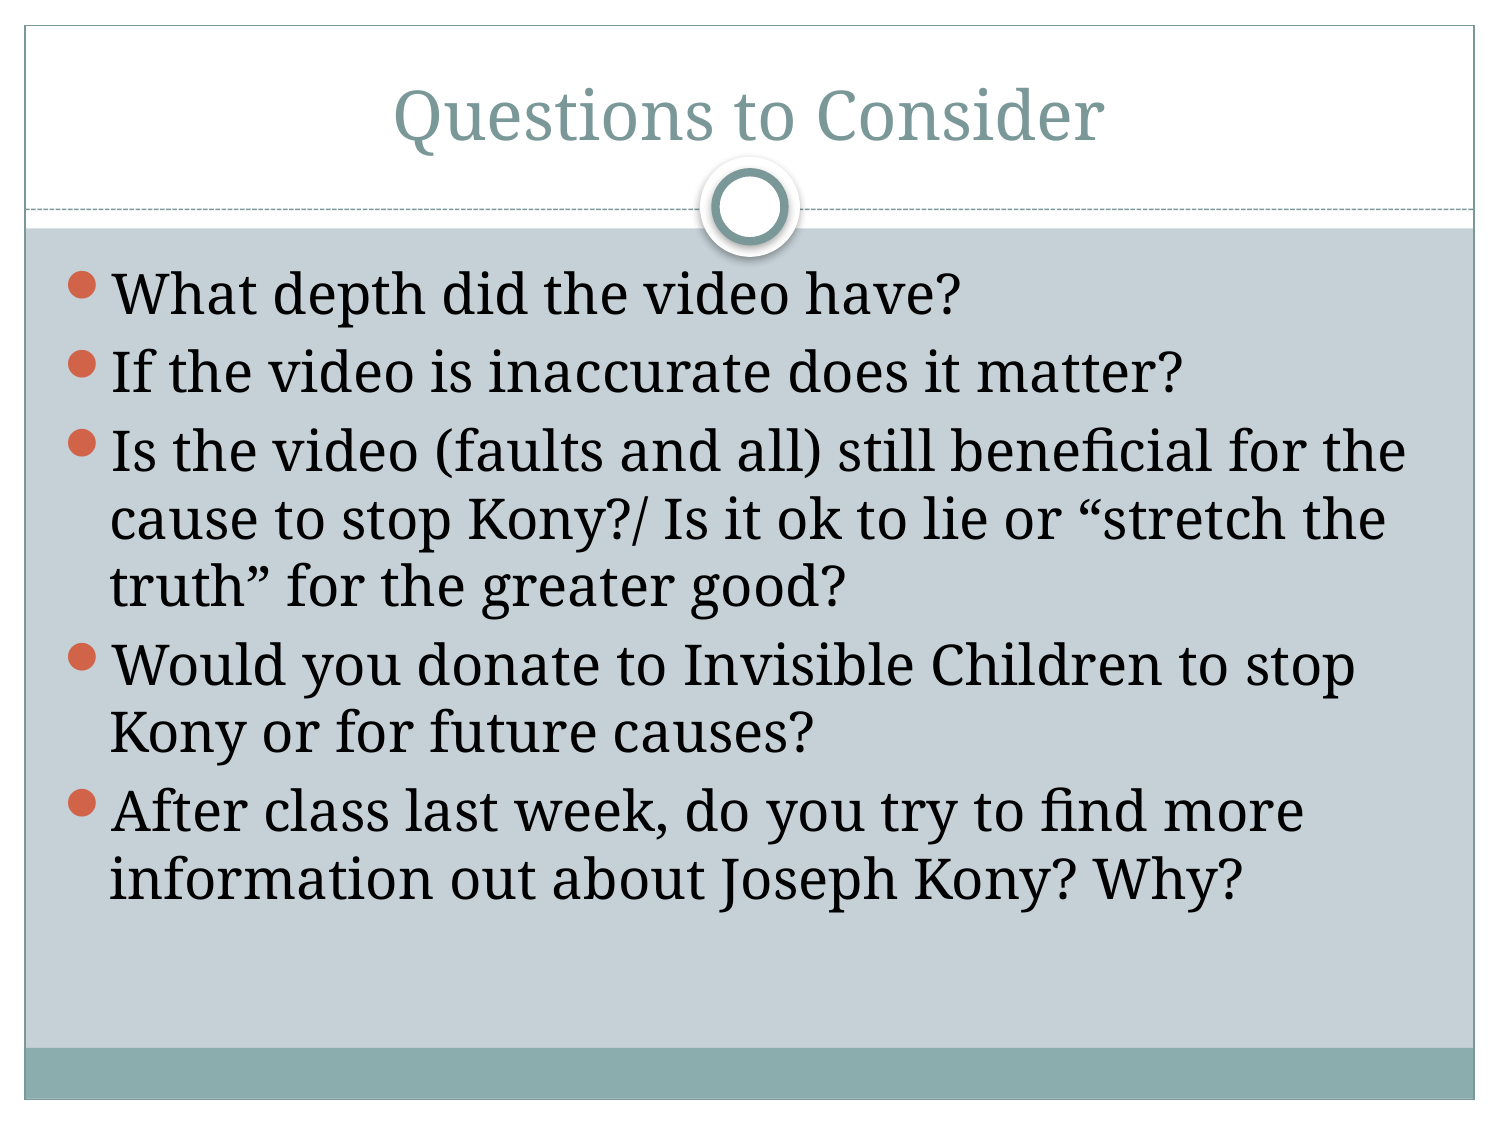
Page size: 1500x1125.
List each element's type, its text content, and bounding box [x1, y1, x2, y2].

list What depth did the video have? If the video is inaccurate does it matter? Is the video (faults and all) still beneficial for the cause to stop Kony?/ Is it ok to lie or “stretch the truth” for the greater good? Would you donate to Invisible Children to stop Kony or for future causes? After class last week, do you try to find more information out about Joseph Kony? Why? [49, 250, 1445, 1001]
title Questions to Consider [49, 37, 1450, 162]
